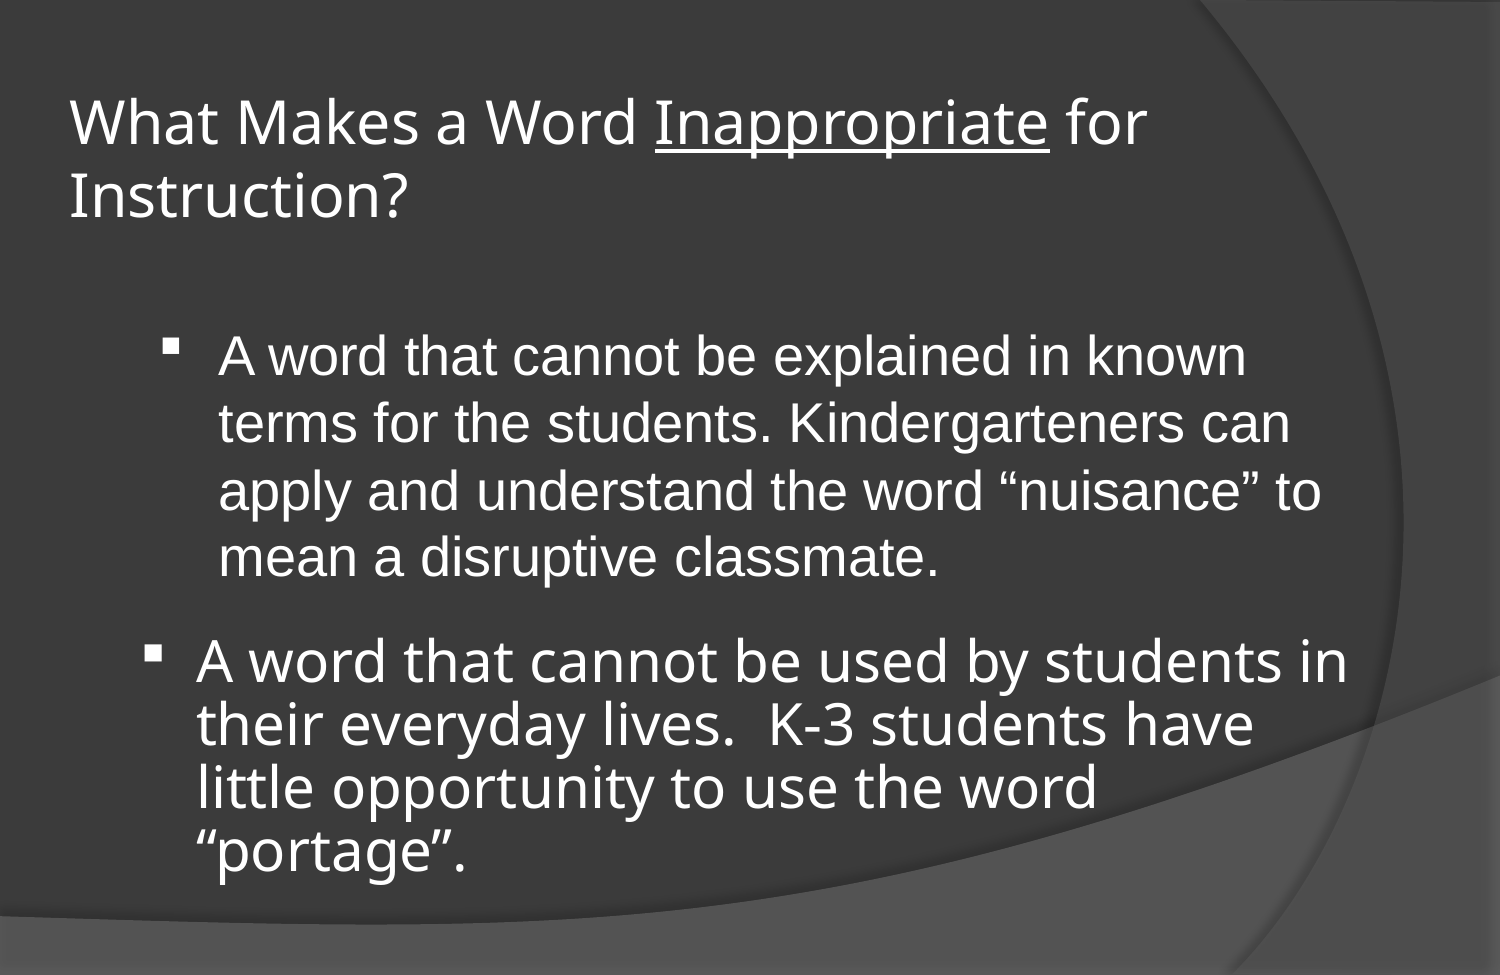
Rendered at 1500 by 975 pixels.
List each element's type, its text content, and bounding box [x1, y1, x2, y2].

text_box A word that cannot be used by students in their everyday lives. K-3 students have little opportunity to use the word “portage”. [124, 624, 1400, 900]
title What Makes a Word Inappropriate for Instruction? [62, 74, 1451, 238]
list A word that cannot be explained in known terms for the students. Kindergarteners can apply and understand the word “nuisance” to mean a disruptive classmate. [137, 312, 1376, 598]
